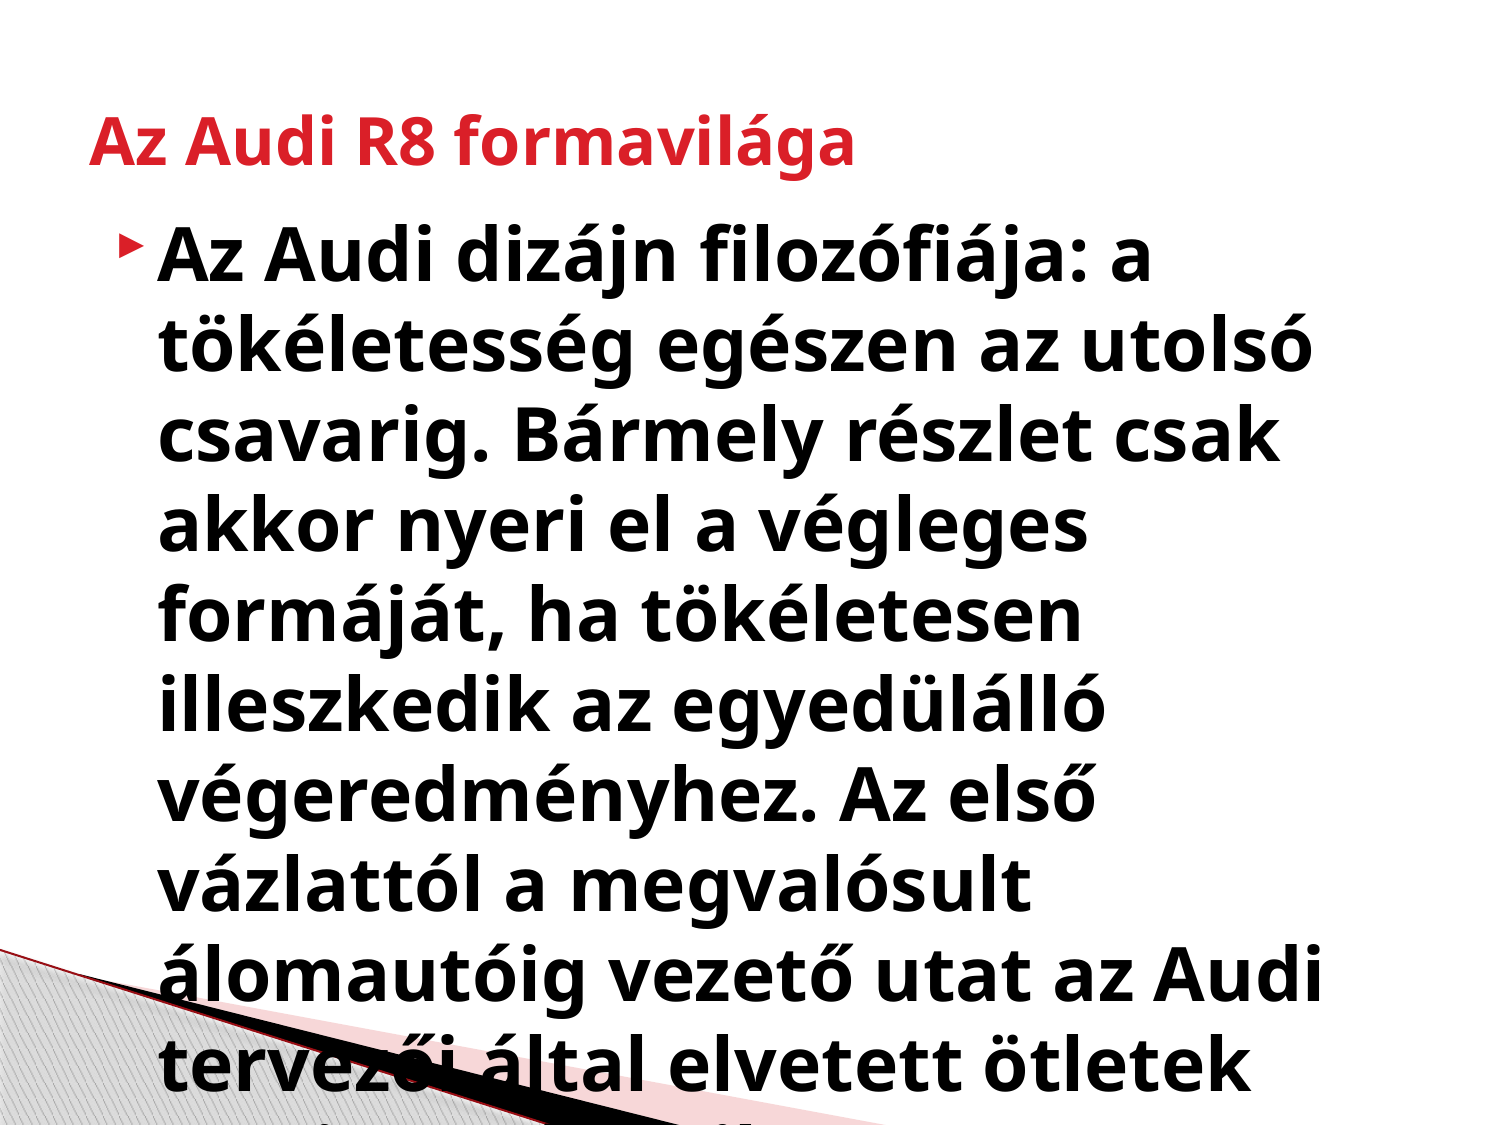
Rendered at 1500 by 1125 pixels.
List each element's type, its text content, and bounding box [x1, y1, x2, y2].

list Az Audi dizájn filozófiája: a tökéletesség egészen az utolsó csavarig. Bármely részlet csak akkor nyeri el a végleges formáját, ha tökéletesen illeszkedik az egyedülálló végeredményhez. Az első vázlattól a megvalósult álomautóig vezető utat az Audi tervezői által elvetett ötletek ezrei szegélyezik. [81, 198, 1433, 942]
title Az Audi R8 formavilága [75, 45, 1425, 233]
